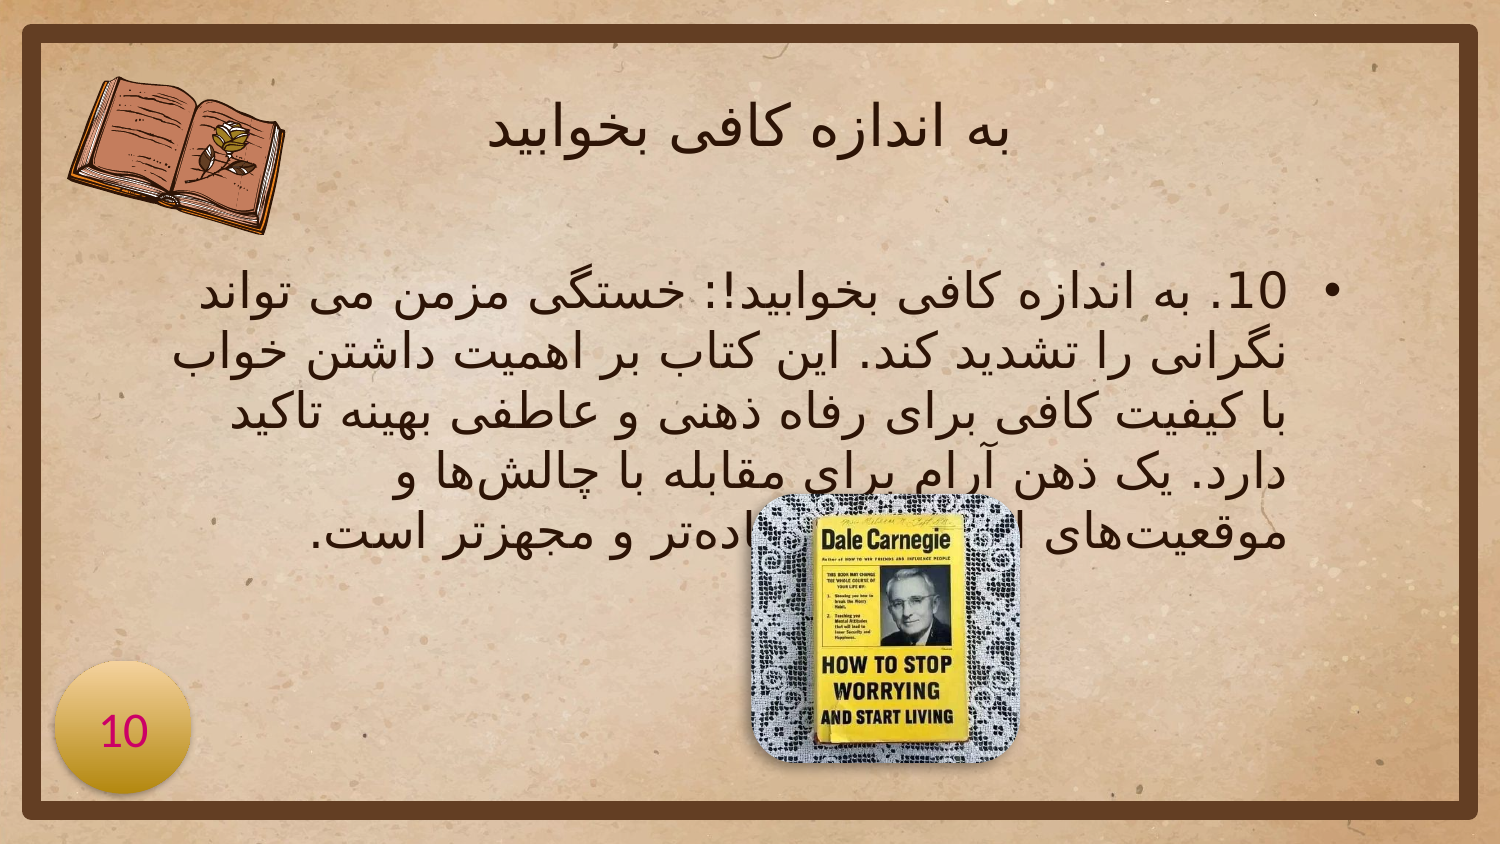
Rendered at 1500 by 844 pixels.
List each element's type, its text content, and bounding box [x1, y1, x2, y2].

picture [751, 493, 1021, 764]
text_box 10 [54, 660, 192, 794]
subtitle 10. به اندازه کافی بخوابید!: خستگی مزمن می تواند نگرانی را تشدید کند. این کتاب بر اهمیت داشتن خواب با کیفیت کافی برای رفاه ذهنی و عاطفی بهینه تاکید دارد. یک ذهن آرام برای مقابله با چالش‌ها و موقعیت‌های استرس زا آماده‌تر و مجهزتر است. [123, 243, 1380, 756]
title به اندازه کافی بخوابید [296, 72, 1382, 167]
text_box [61, 69, 293, 238]
